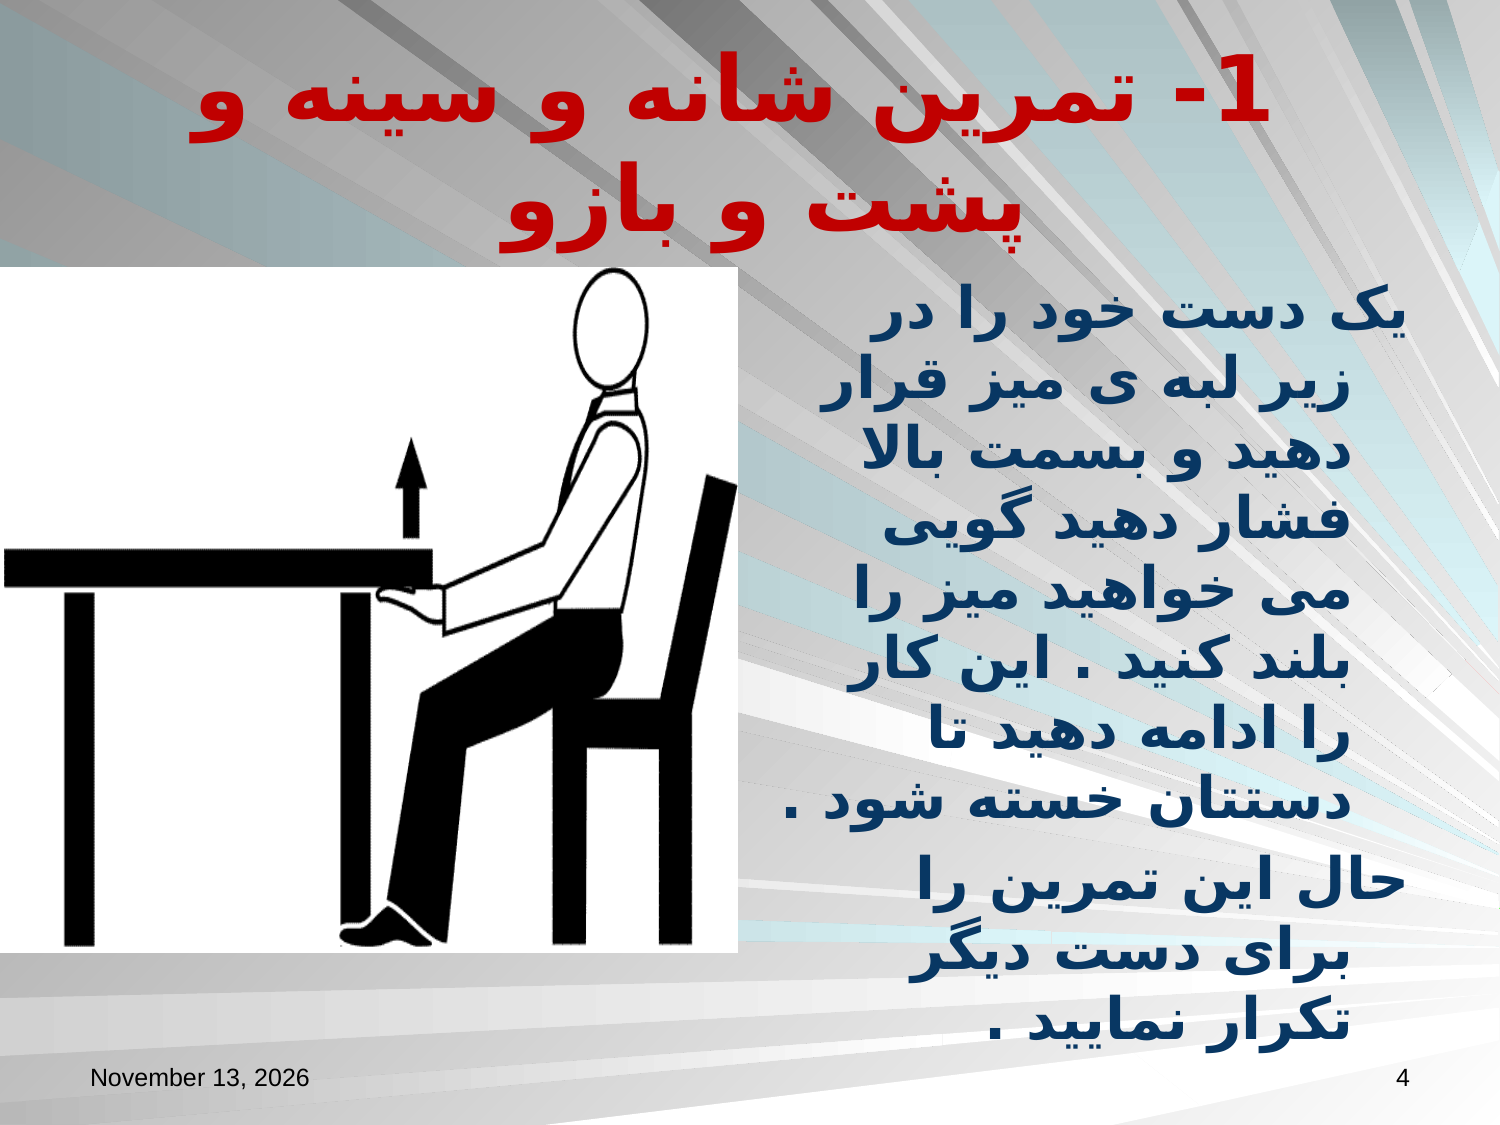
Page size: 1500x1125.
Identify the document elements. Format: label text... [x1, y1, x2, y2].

title 1- تمرین شانه و سینه و پشت و بازو [74, 45, 1426, 234]
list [0, 266, 738, 953]
list یک دست خود را در زیر لبه ی میز قرار دهید و بسمت بالا فشار دهید گویی می خواهید میز را بلند کنید . این کار را ادامه دهید تا دستتان خسته شود . حال این تمرین را برای دست دیگر تکرار نمایید . [762, 262, 1426, 1006]
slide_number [74, 1023, 426, 1100]
slide_number 4 [1074, 1023, 1426, 1100]
